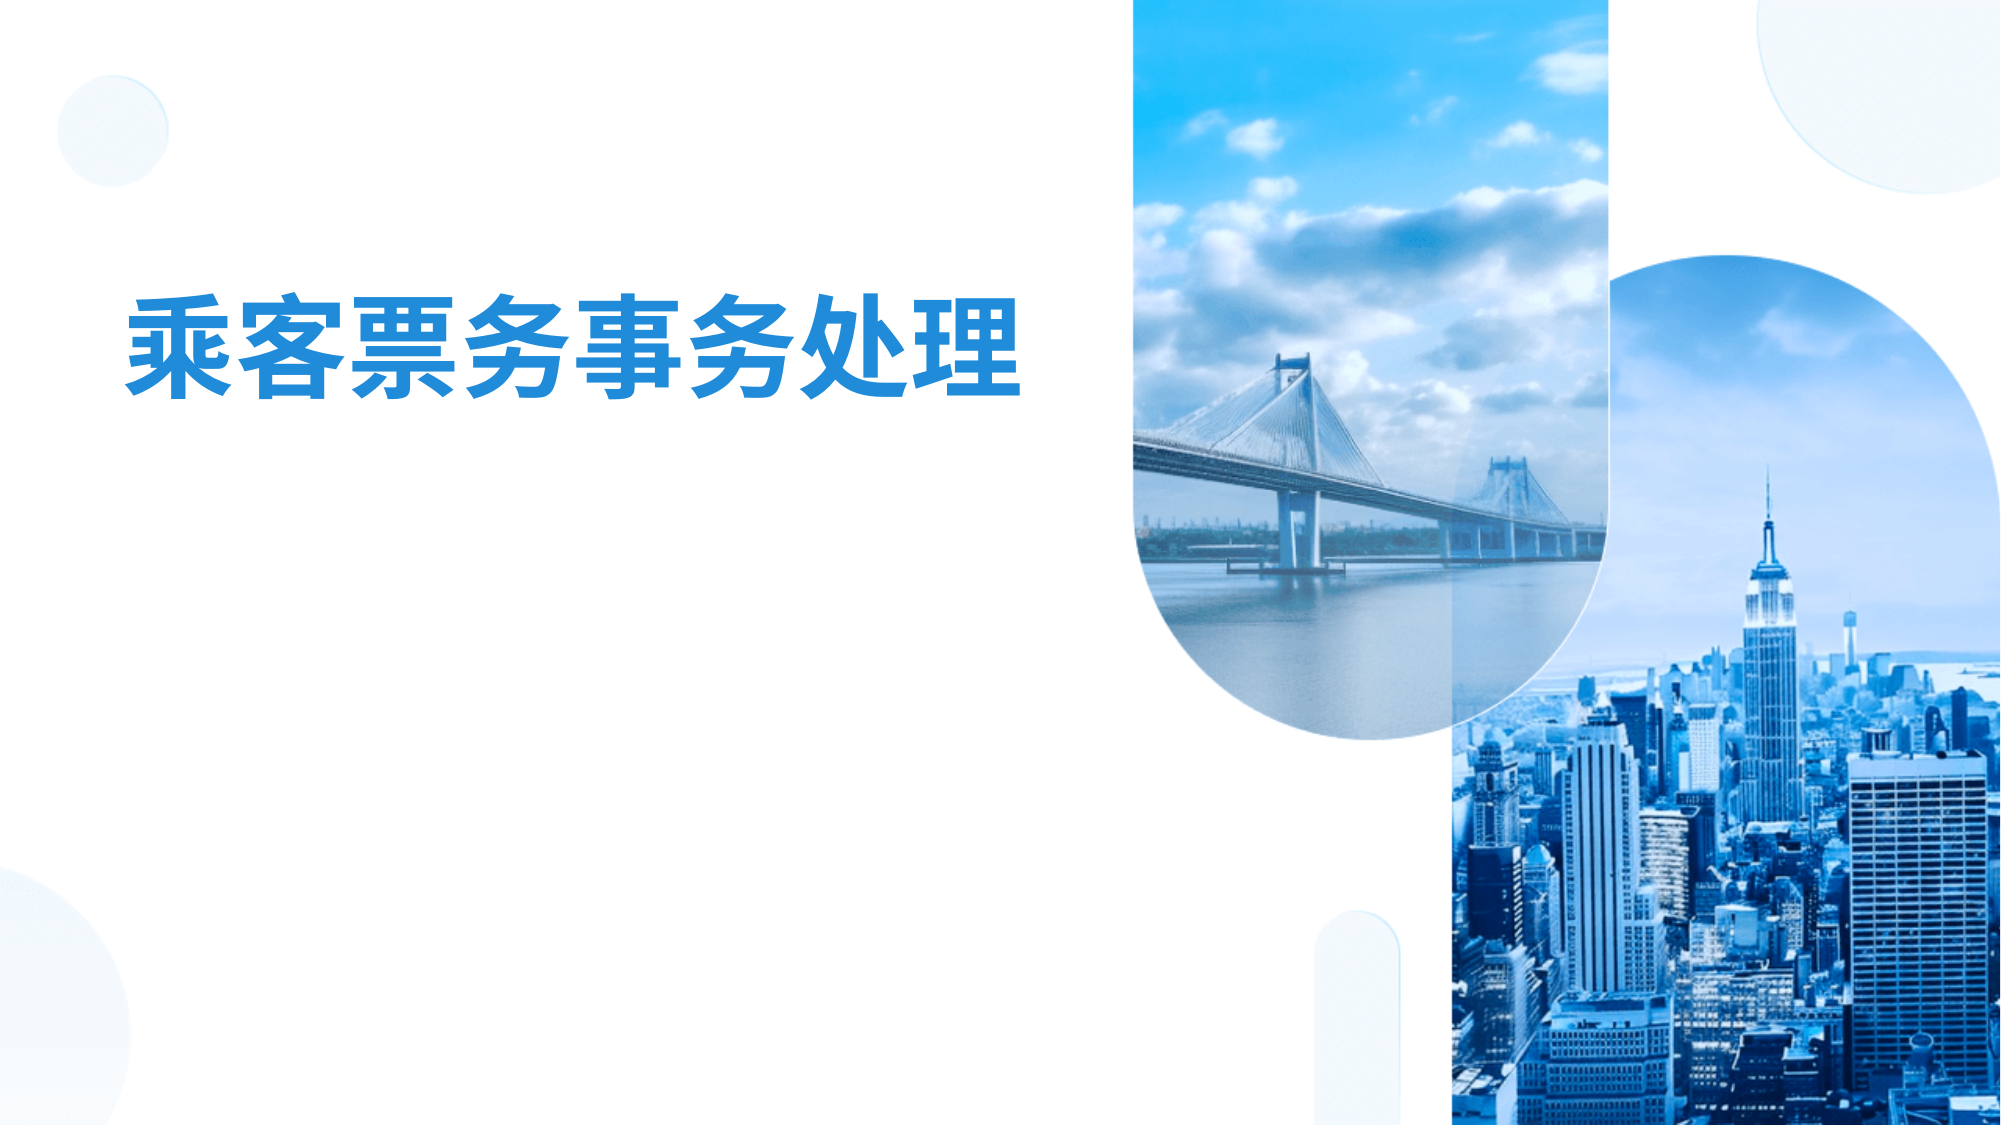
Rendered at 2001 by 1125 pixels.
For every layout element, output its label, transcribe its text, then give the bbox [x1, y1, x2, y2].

picture [0, 0, 2001, 1125]
text_box 乘客票务事务处理 [103, 250, 1079, 593]
